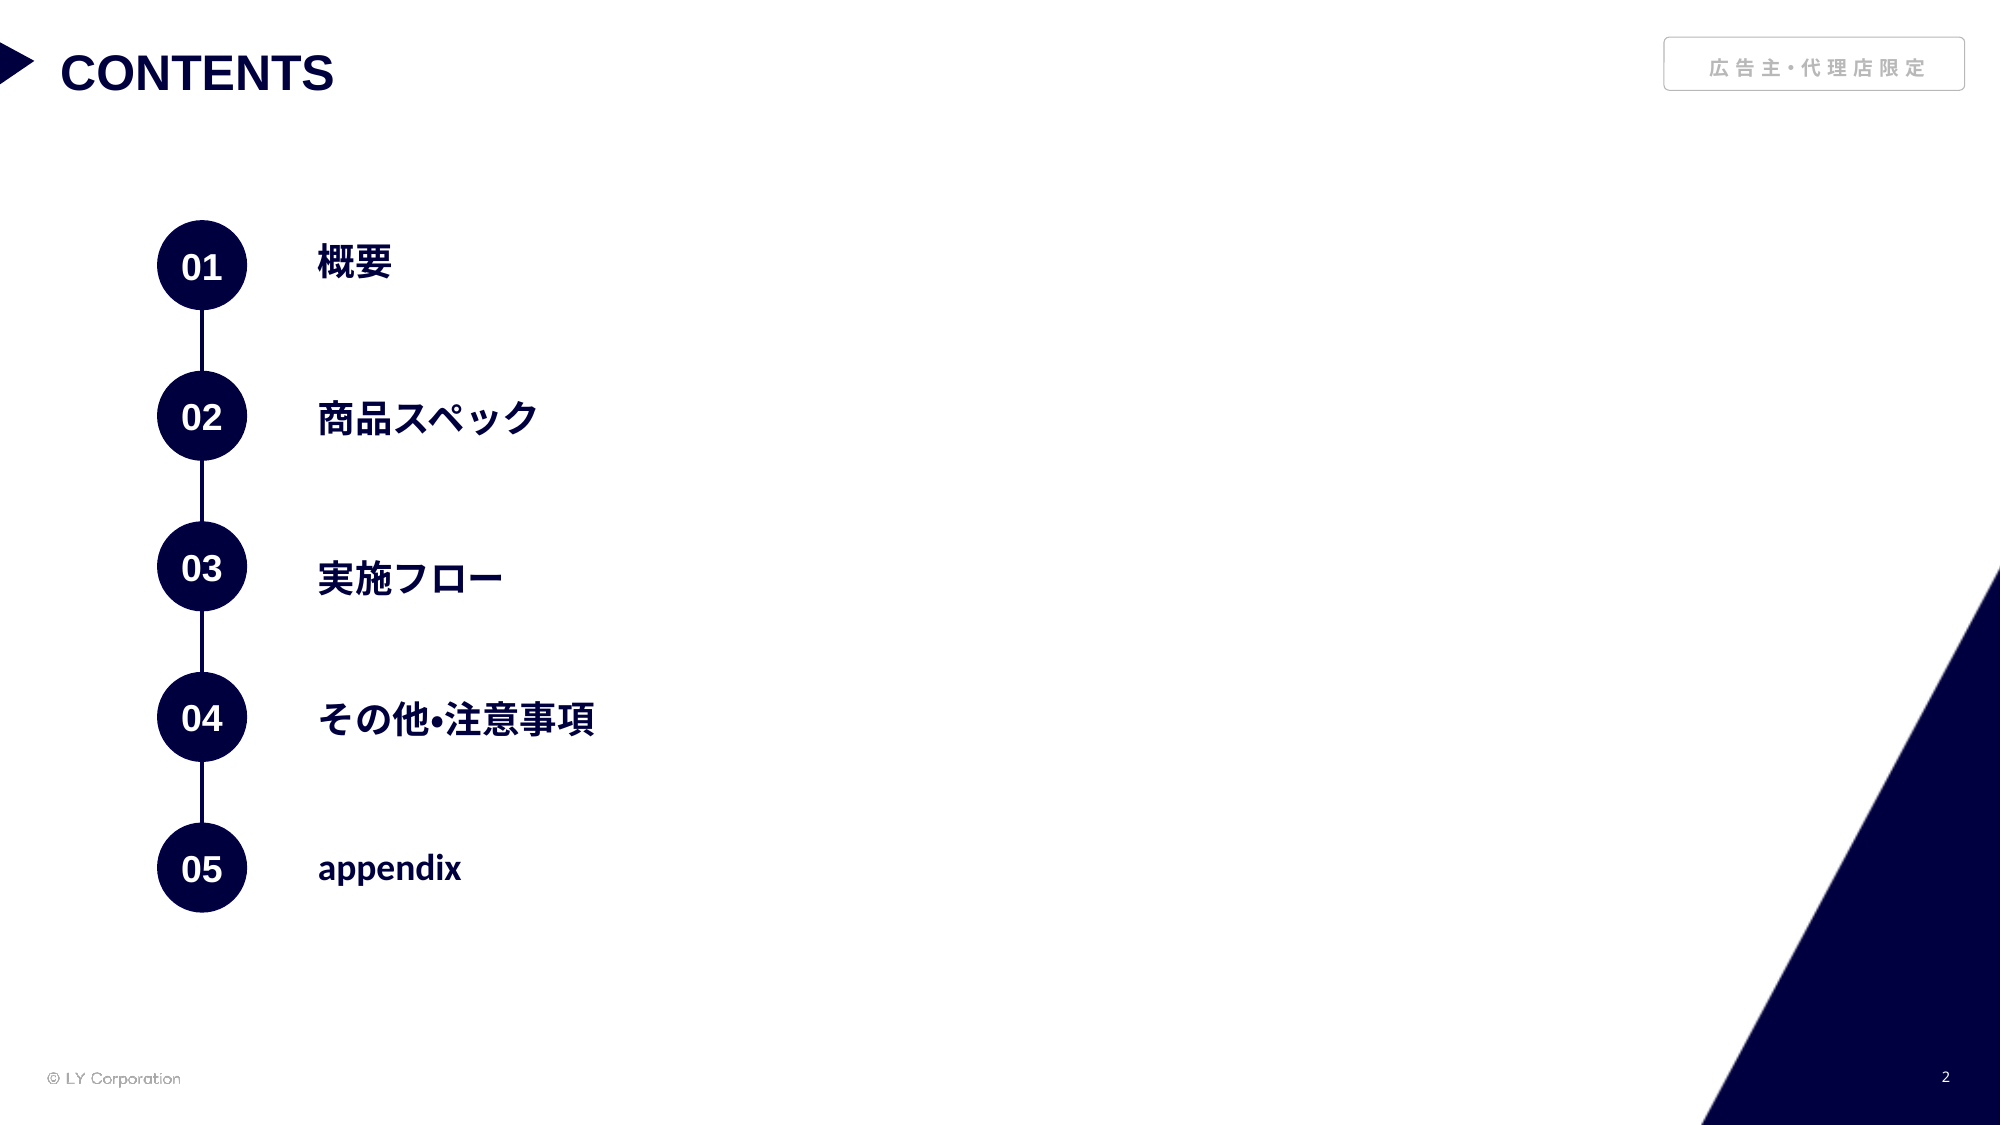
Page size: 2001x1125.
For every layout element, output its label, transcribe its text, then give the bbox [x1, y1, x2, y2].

list 実施フロー [303, 552, 1847, 612]
list 商品スペック [303, 392, 1192, 452]
list 概要 [303, 235, 1192, 295]
picture [34, 1058, 193, 1101]
text_box appendix [303, 841, 1192, 901]
text_box その他・注意事項 [303, 693, 1192, 753]
